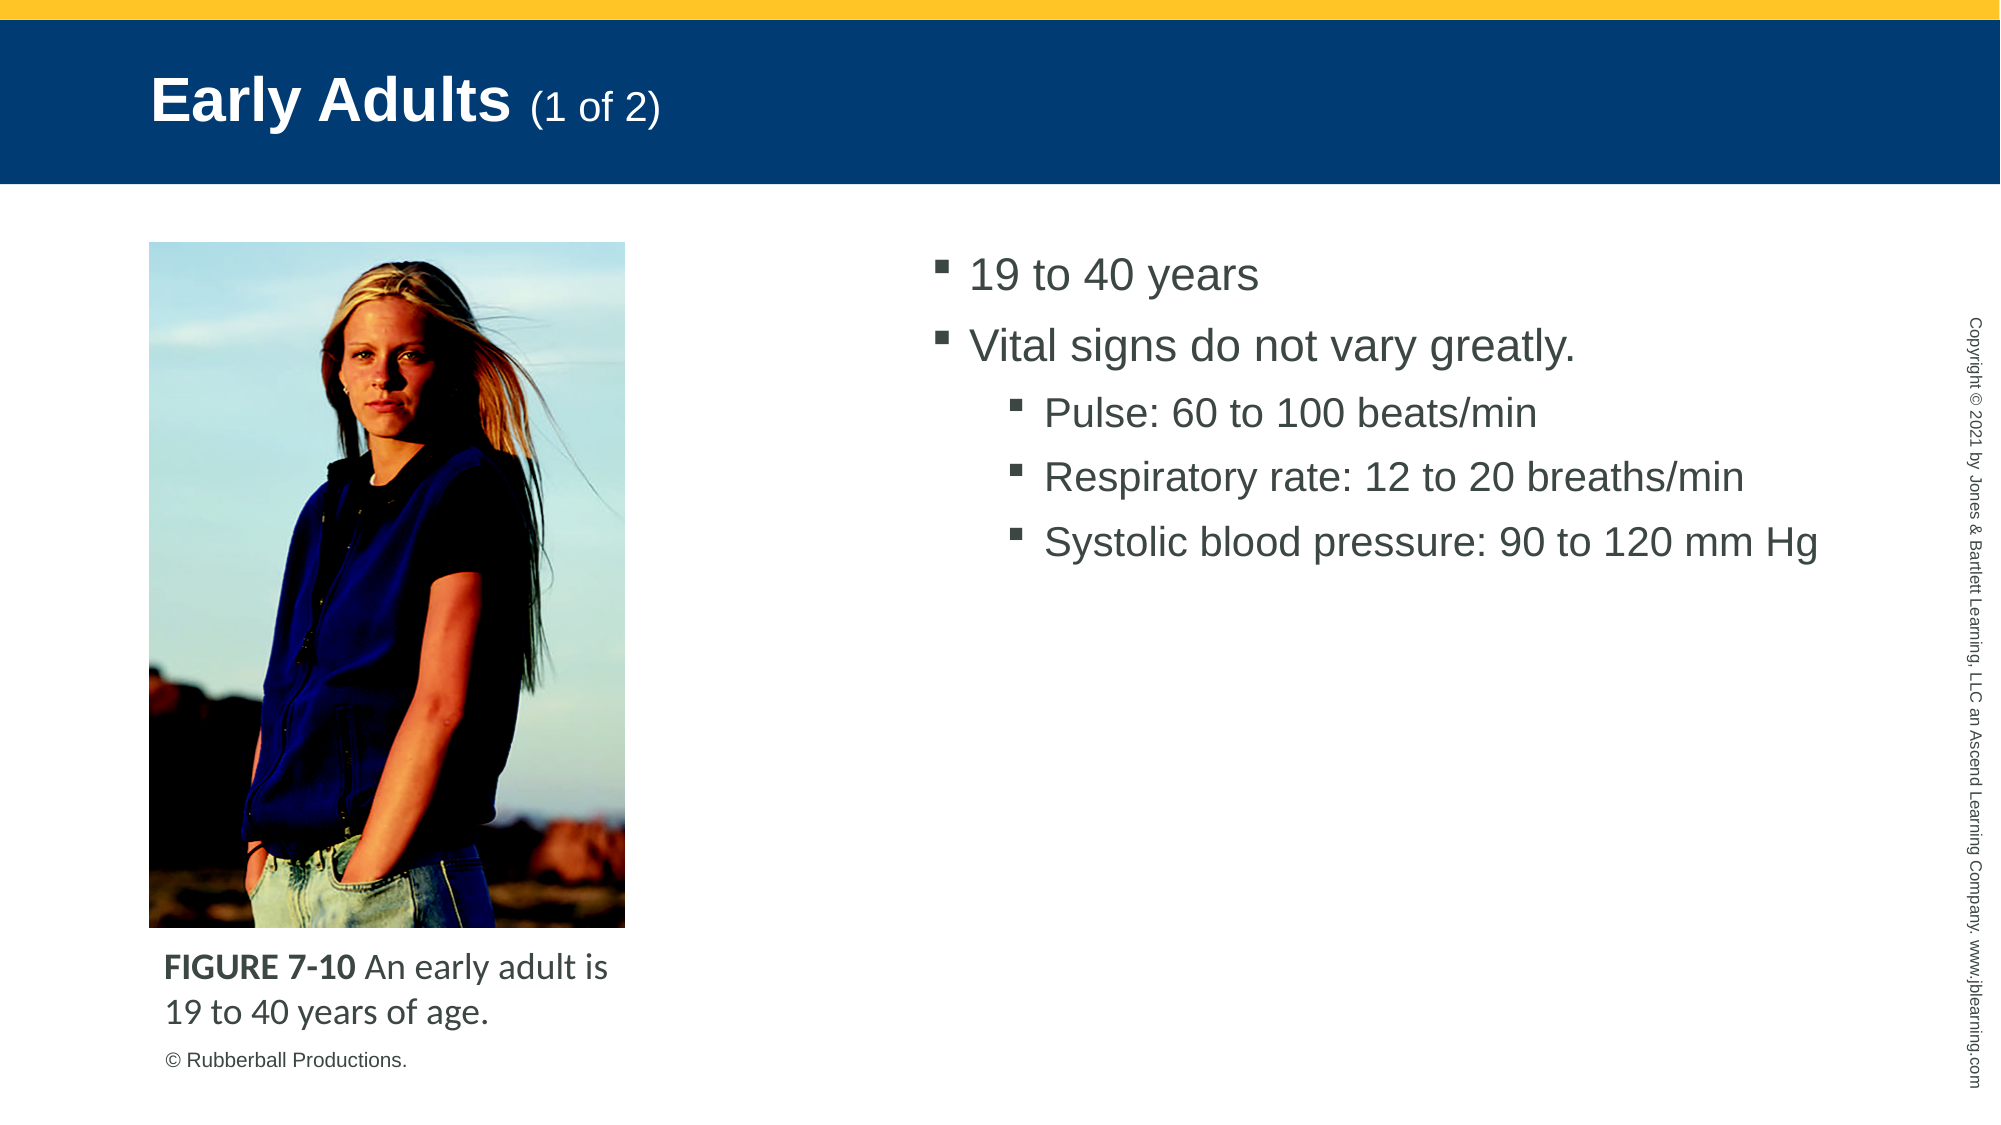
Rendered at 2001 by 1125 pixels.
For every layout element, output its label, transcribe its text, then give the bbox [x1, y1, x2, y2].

list 19 to 40 years Vital signs do not vary greatly. Pulse: 60 to 100 beats/min Respiratory rate: 12 to 20 breaths/min Systolic blood pressure: 90 to 120 mm Hg [916, 237, 1900, 1025]
title Early Adults (1 of 2) [0, 19, 2000, 185]
text_box © Rubberball Productions. [150, 1039, 423, 1080]
text_box FIGURE 7-10 An early adult is 19 to 40 years of age. [149, 934, 644, 1040]
picture [149, 242, 625, 929]
